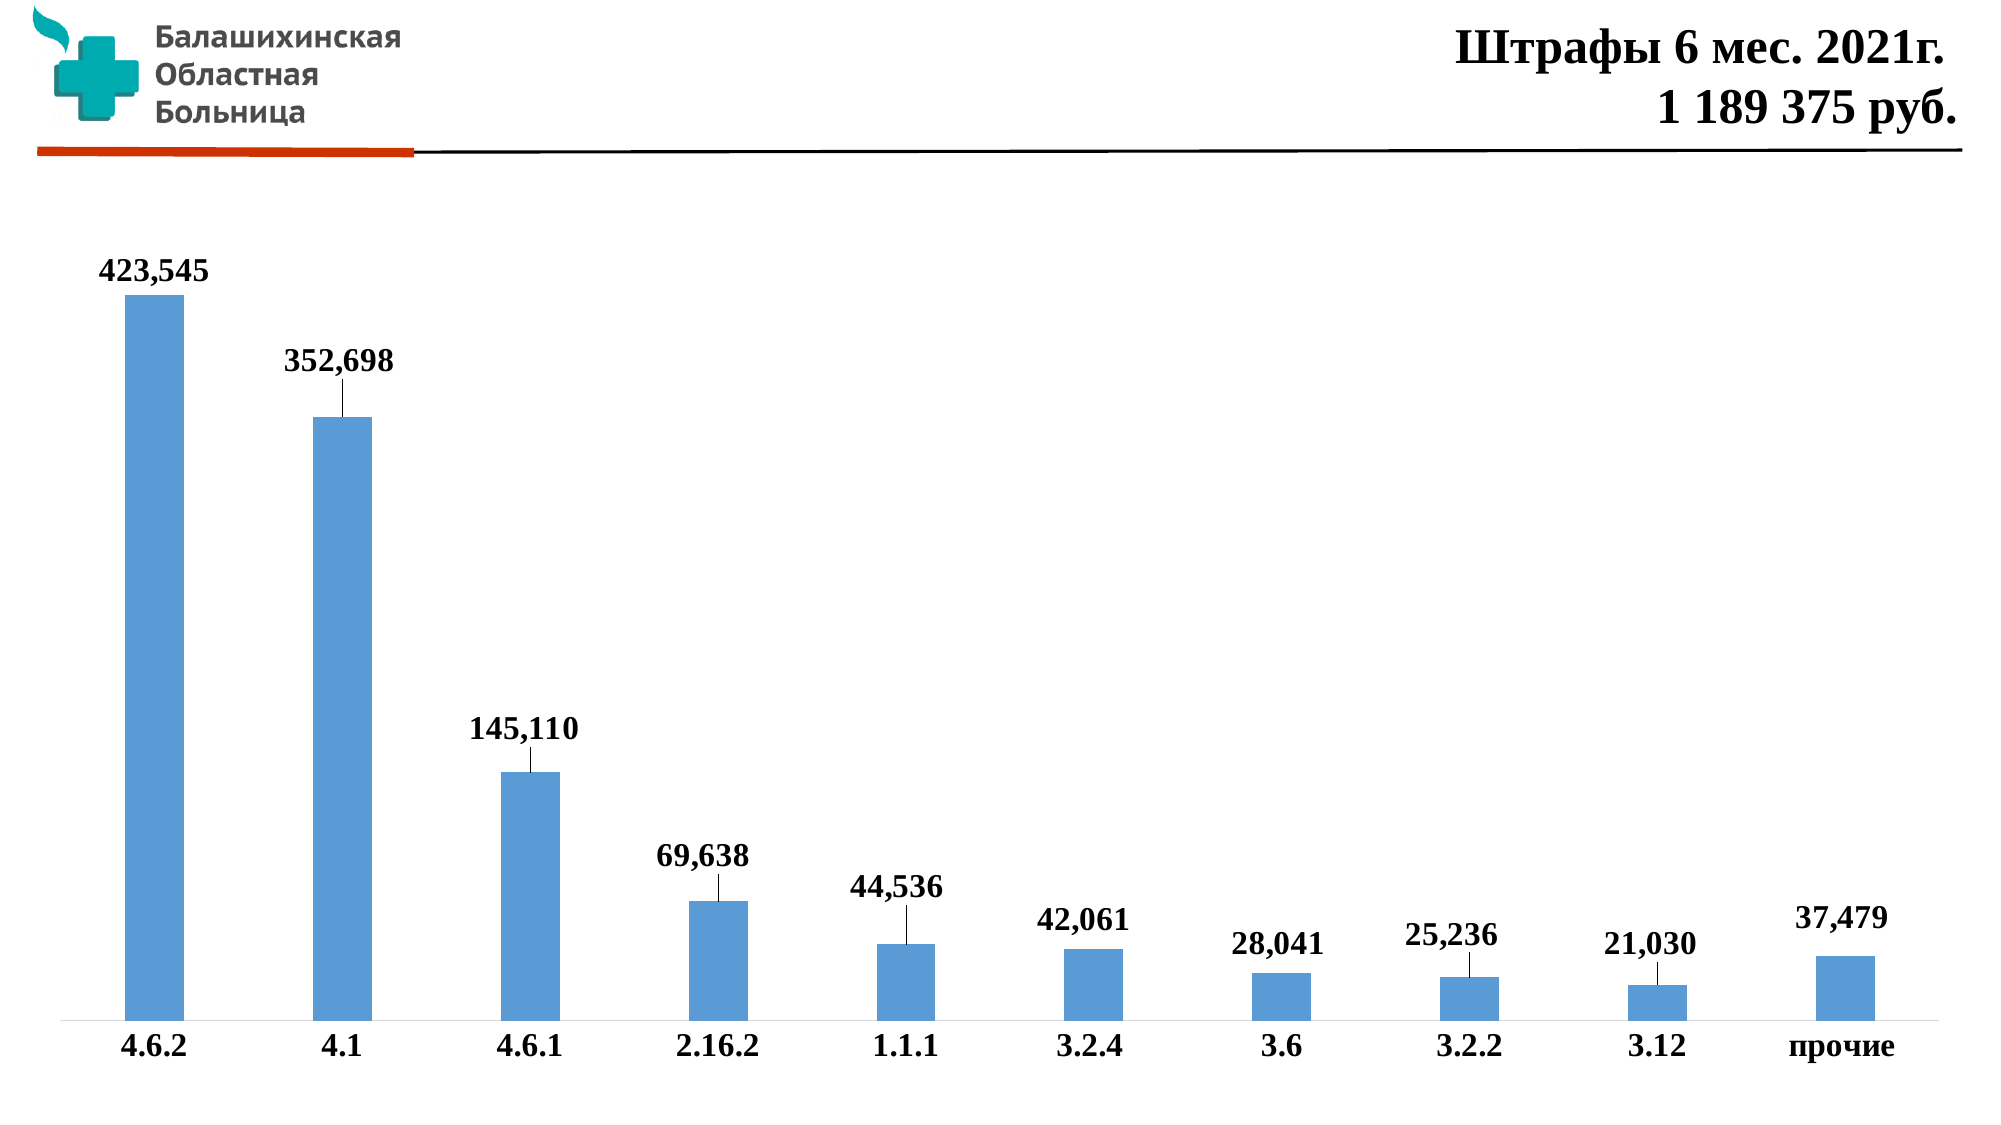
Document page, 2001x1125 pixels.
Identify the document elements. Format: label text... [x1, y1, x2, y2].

chart [37, 208, 1963, 1093]
text_box Штрафы 6 мес. 2021г. 1 189 375 руб. [1440, 5, 1973, 141]
picture [24, 5, 415, 126]
